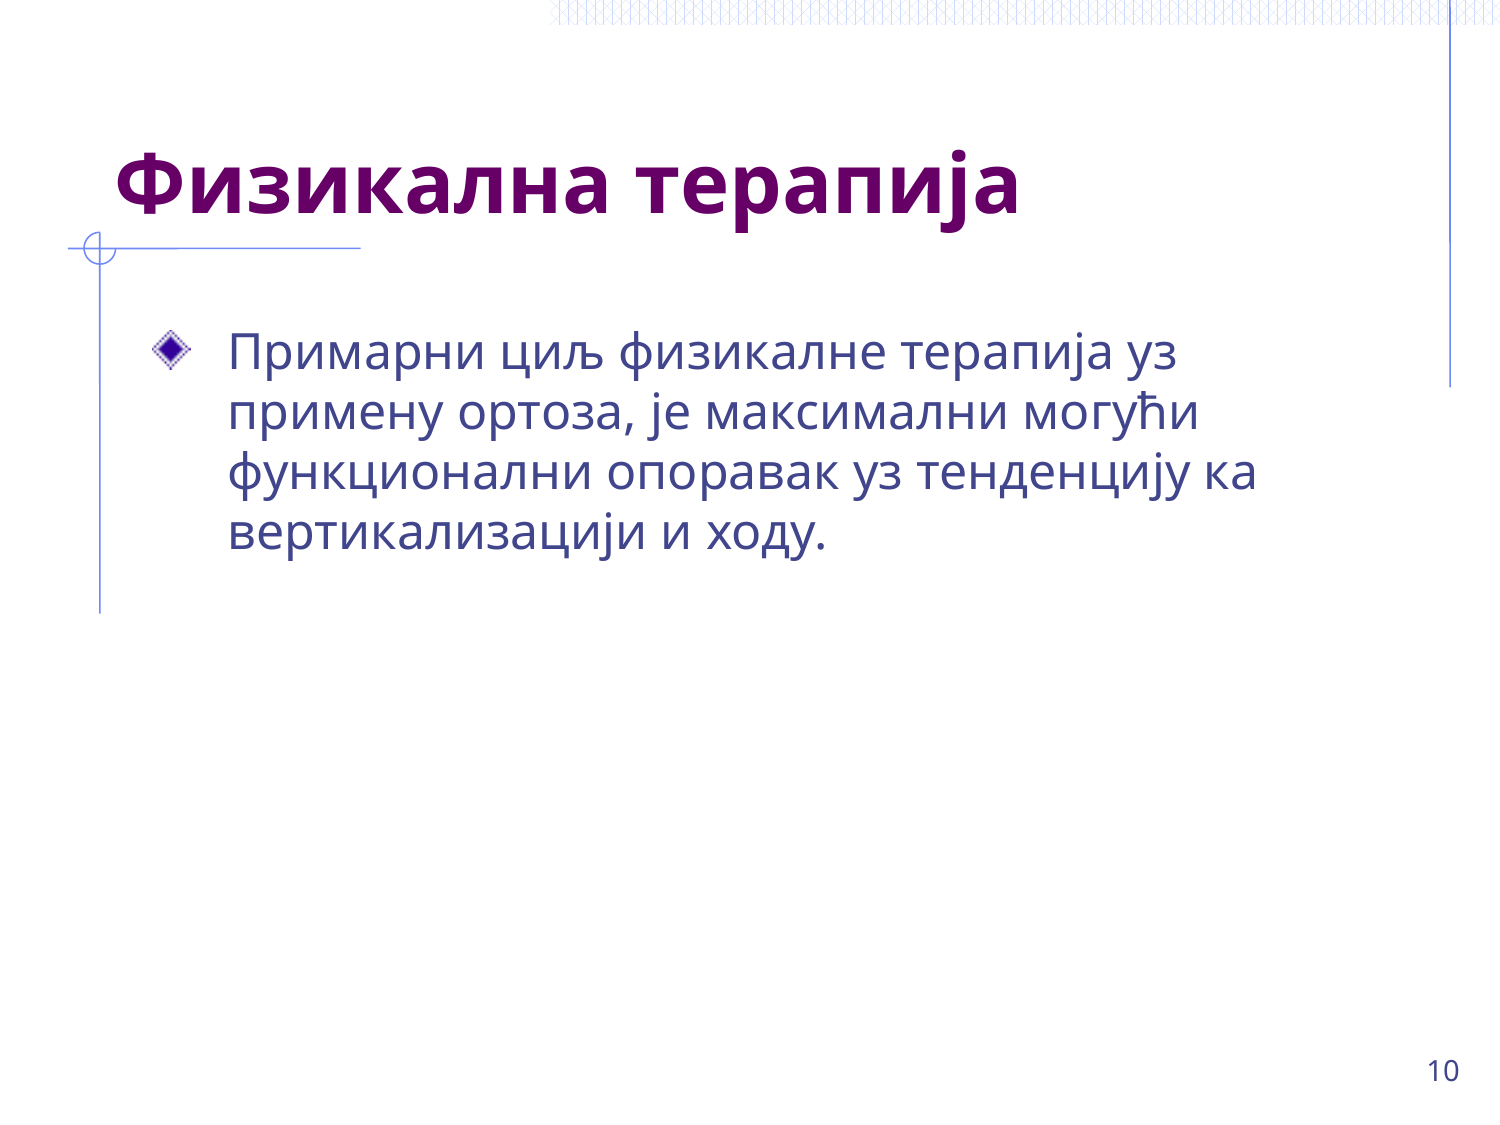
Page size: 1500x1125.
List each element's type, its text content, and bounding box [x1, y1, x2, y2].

title Физикална терапија [99, 49, 1376, 238]
list Примарни циљ физикалне терапија уз примену ортоза, је максимални могући функционални опоравак уз тенденцију ка вертикализацији и ходу. [137, 312, 1413, 988]
picture [152, 330, 191, 370]
slide_number 10 [1162, 1025, 1475, 1100]
